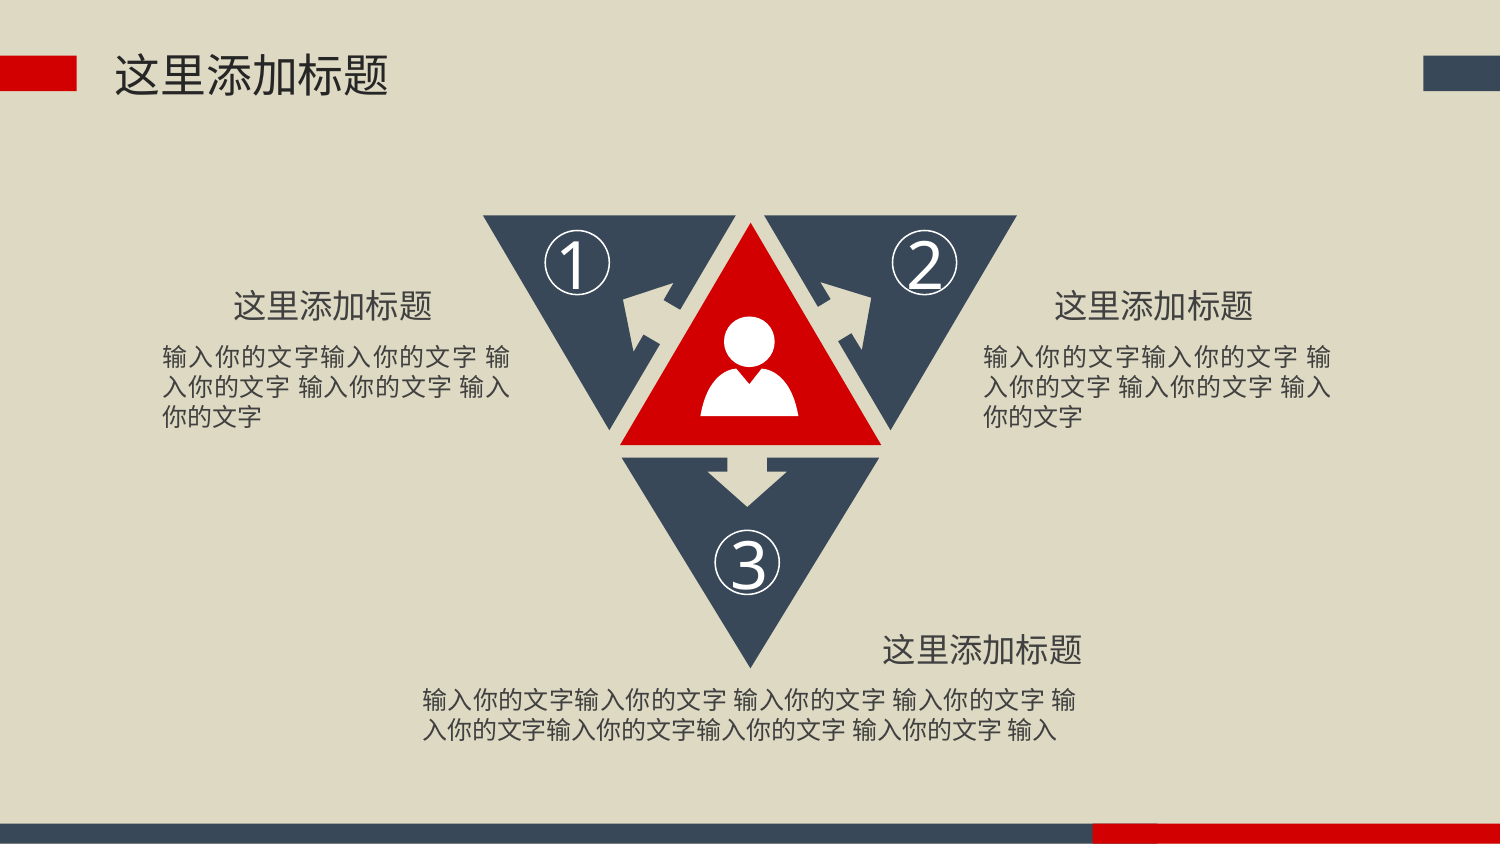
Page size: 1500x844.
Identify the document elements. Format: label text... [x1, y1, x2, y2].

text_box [482, 215, 1018, 669]
text_box 这里添加标题 [1039, 278, 1276, 333]
text_box [0, 54, 79, 93]
text_box 输入你的文字输入你的文字 输入你的文字 输入你的文字 输入你的文字输入你的文字输入你的文字 输入你的文字 输入 [407, 676, 1093, 752]
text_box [714, 514, 783, 612]
text_box [1090, 821, 1500, 844]
text_box 这里添加标题 [100, 39, 467, 109]
text_box 这里添加标题 [218, 278, 455, 333]
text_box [892, 214, 959, 312]
text_box 输入你的文字输入你的文字 输入你的文字 输入你的文字 输入你的文字 [1021, 333, 1347, 439]
text_box 这里添加标题 [1017, 621, 1105, 676]
text_box 输入你的文字输入你的文字 输入你的文字 输入你的文字 输入你的文字 [147, 333, 477, 439]
text_box [0, 821, 1090, 844]
text_box [1421, 54, 1500, 93]
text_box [544, 214, 610, 312]
